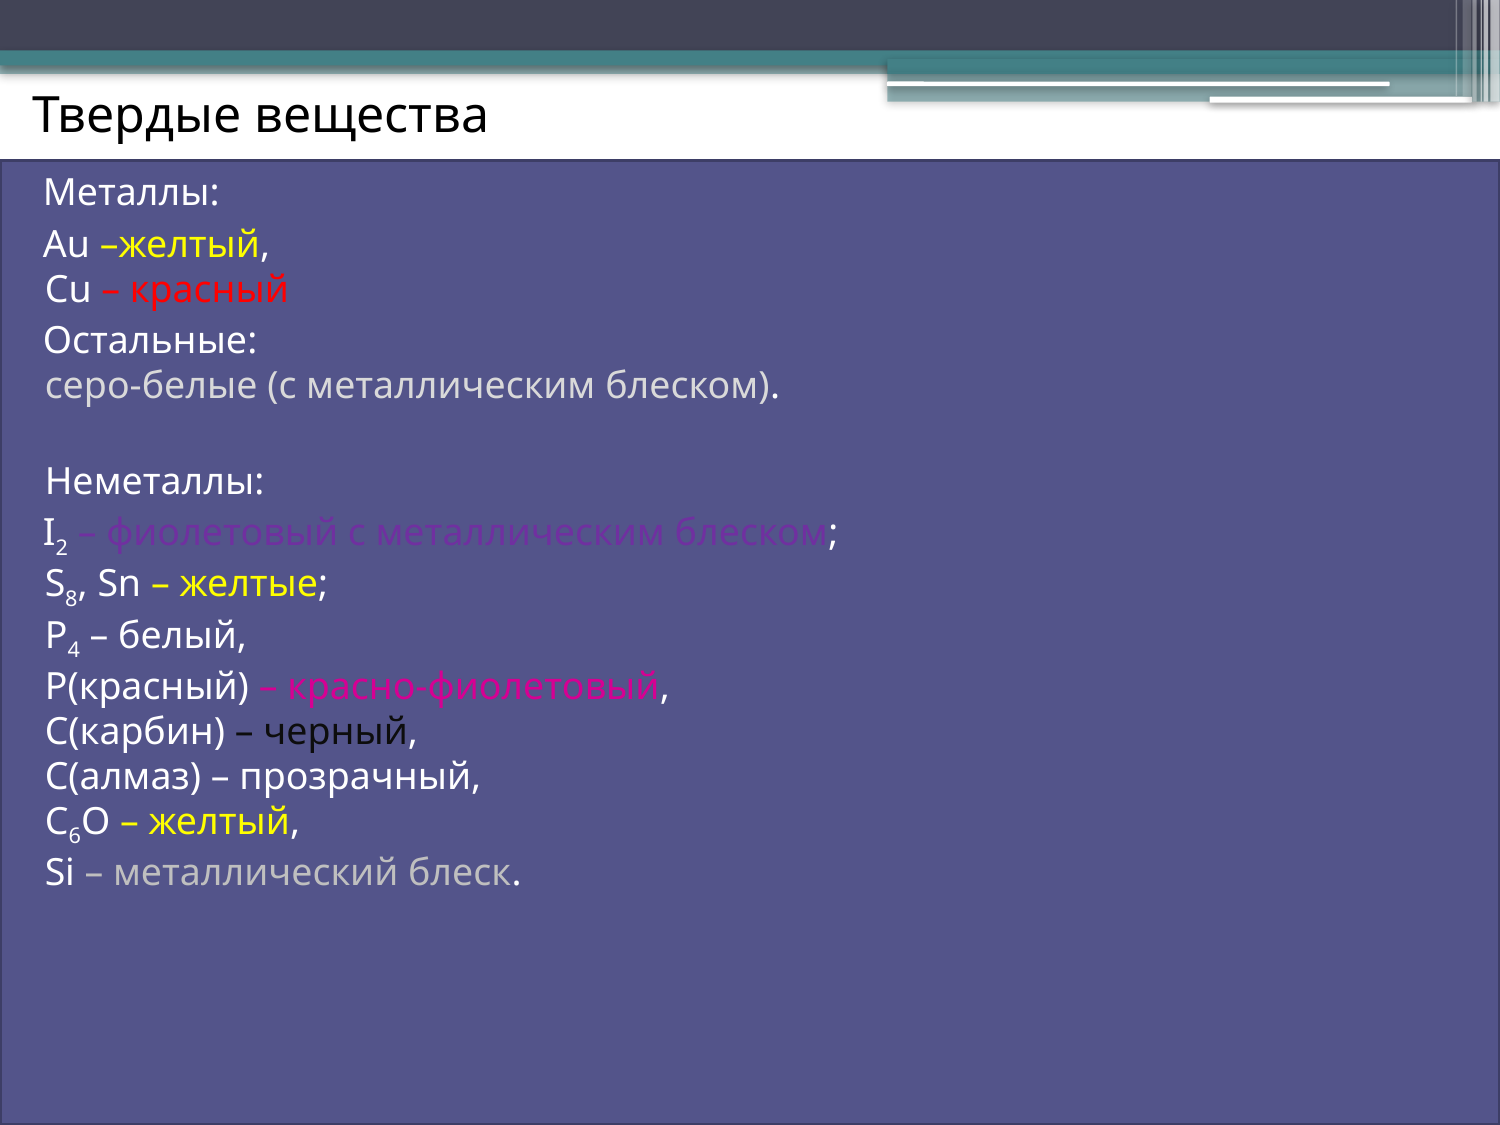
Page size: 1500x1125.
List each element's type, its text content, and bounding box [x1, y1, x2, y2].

title Твердые вещества [17, 66, 835, 158]
list Mеталлы: Au –желтый, Сu – красный Остальные: серо-белые (с металлическим блеском). Heметаллы: I2 – фиолетовый с металлическим блеском; S8, Sn – желтые; P4 – белый, P(красный) – красно-фиолетовый, С(карбин) – черный, С(алмаз) – прозрачный, С6О – желтый, Si – металлический блеск. [0, 159, 1500, 1125]
